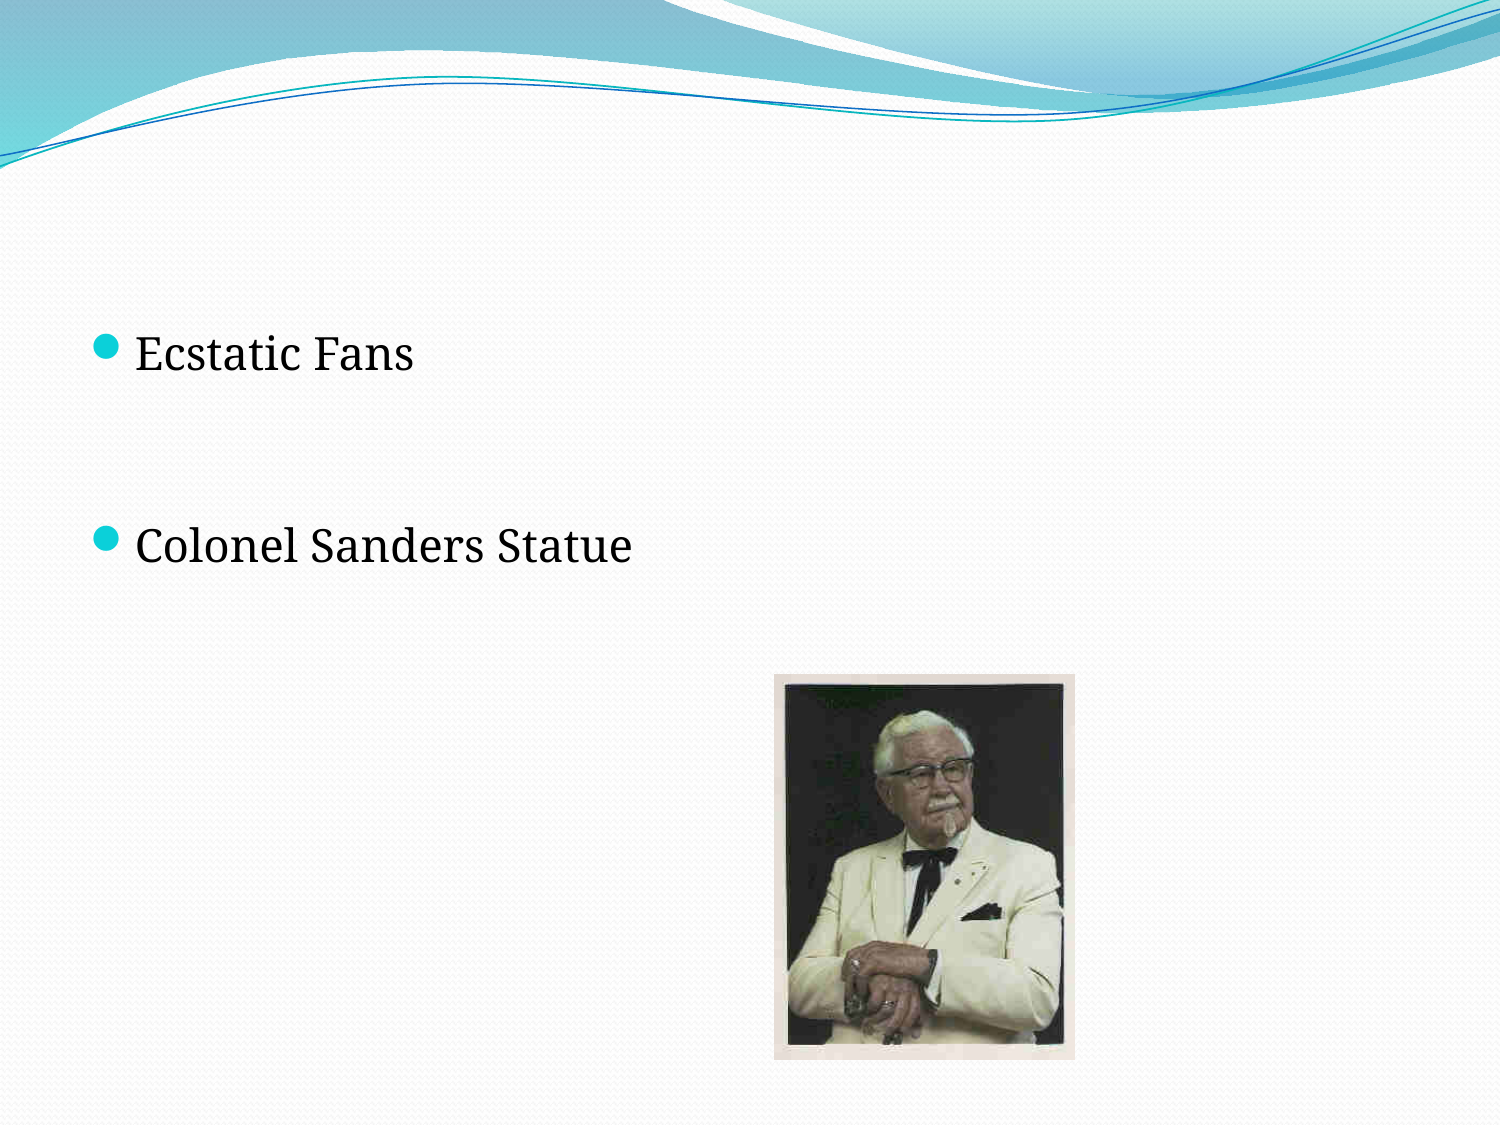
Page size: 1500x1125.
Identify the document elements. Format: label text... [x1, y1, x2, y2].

list Ecstatic Fans Colonel Sanders Statue [75, 317, 1425, 1038]
picture [774, 674, 1076, 1060]
